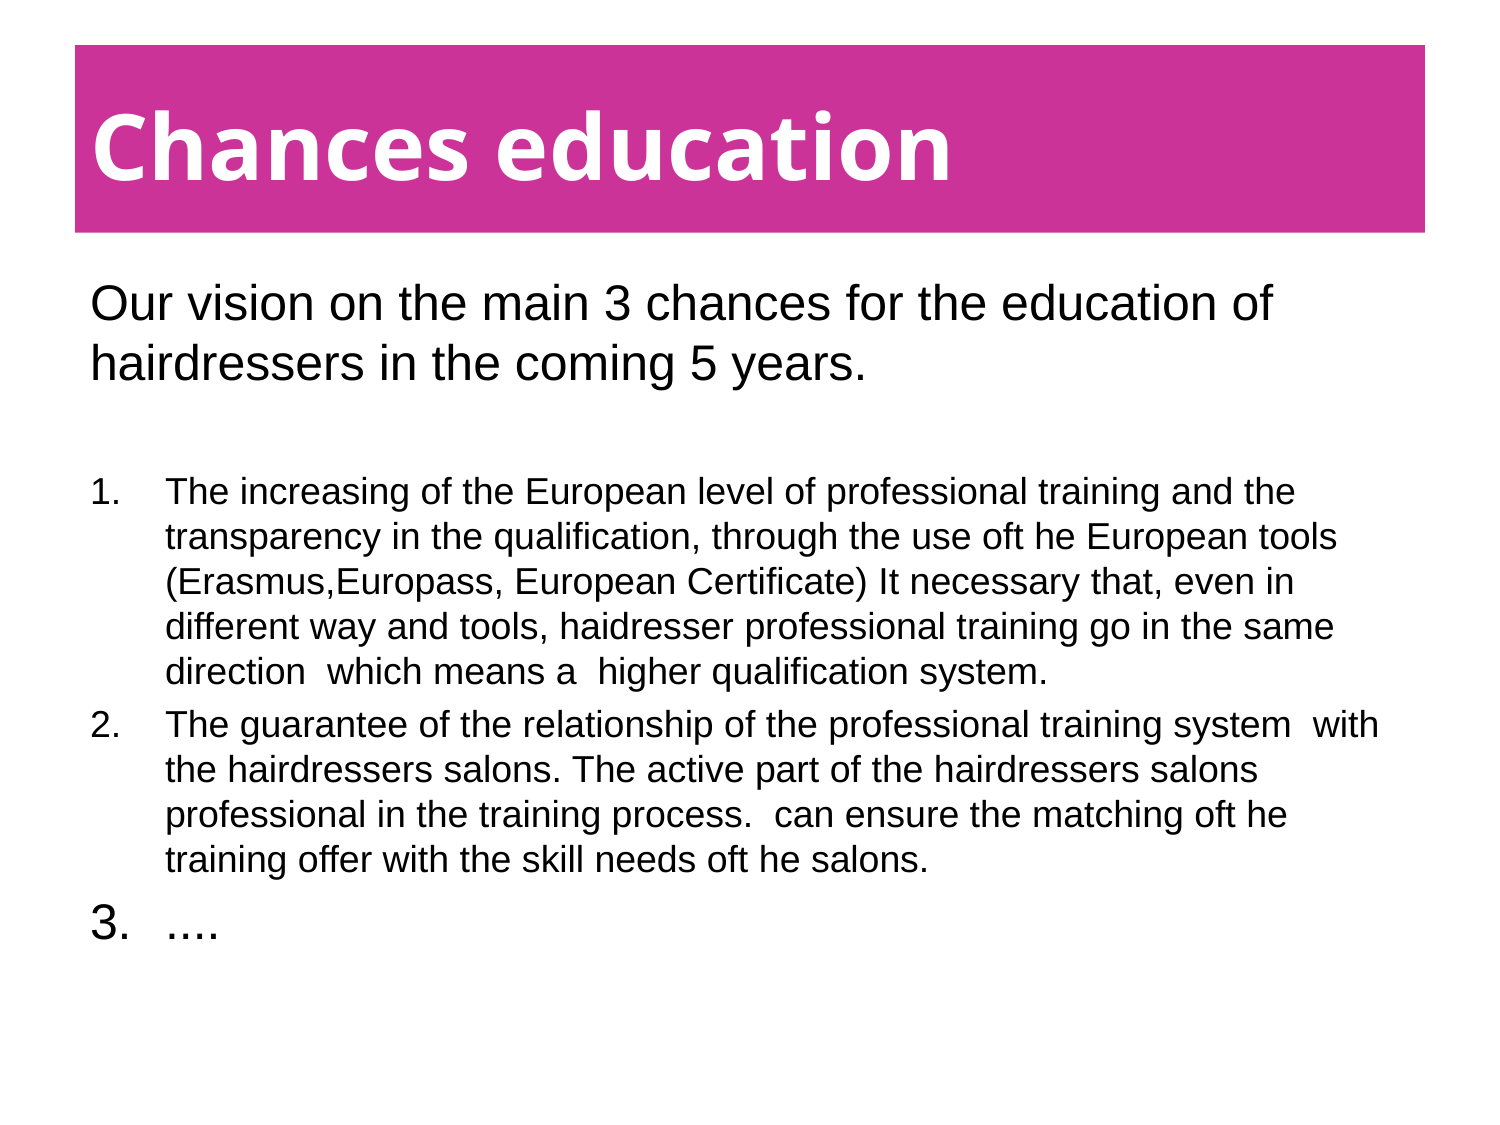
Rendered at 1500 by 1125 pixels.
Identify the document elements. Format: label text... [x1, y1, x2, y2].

title Chances education [75, 45, 1425, 233]
list Our vision on the main 3 chances for the education of hairdressers in the coming 5 years. The increasing of the European level of professional training and the transparency in the qualification, through the use oft he European tools (Erasmus,Europass, European Certificate) It necessary that, even in different way and tools, haidresser professional training go in the same direction which means a higher qualification system. The guarantee of the relationship of the professional training system with the hairdressers salons. The active part of the hairdressers salons professional in the training process. can ensure the matching oft he training offer with the skill needs oft he salons. .... [75, 262, 1425, 1005]
